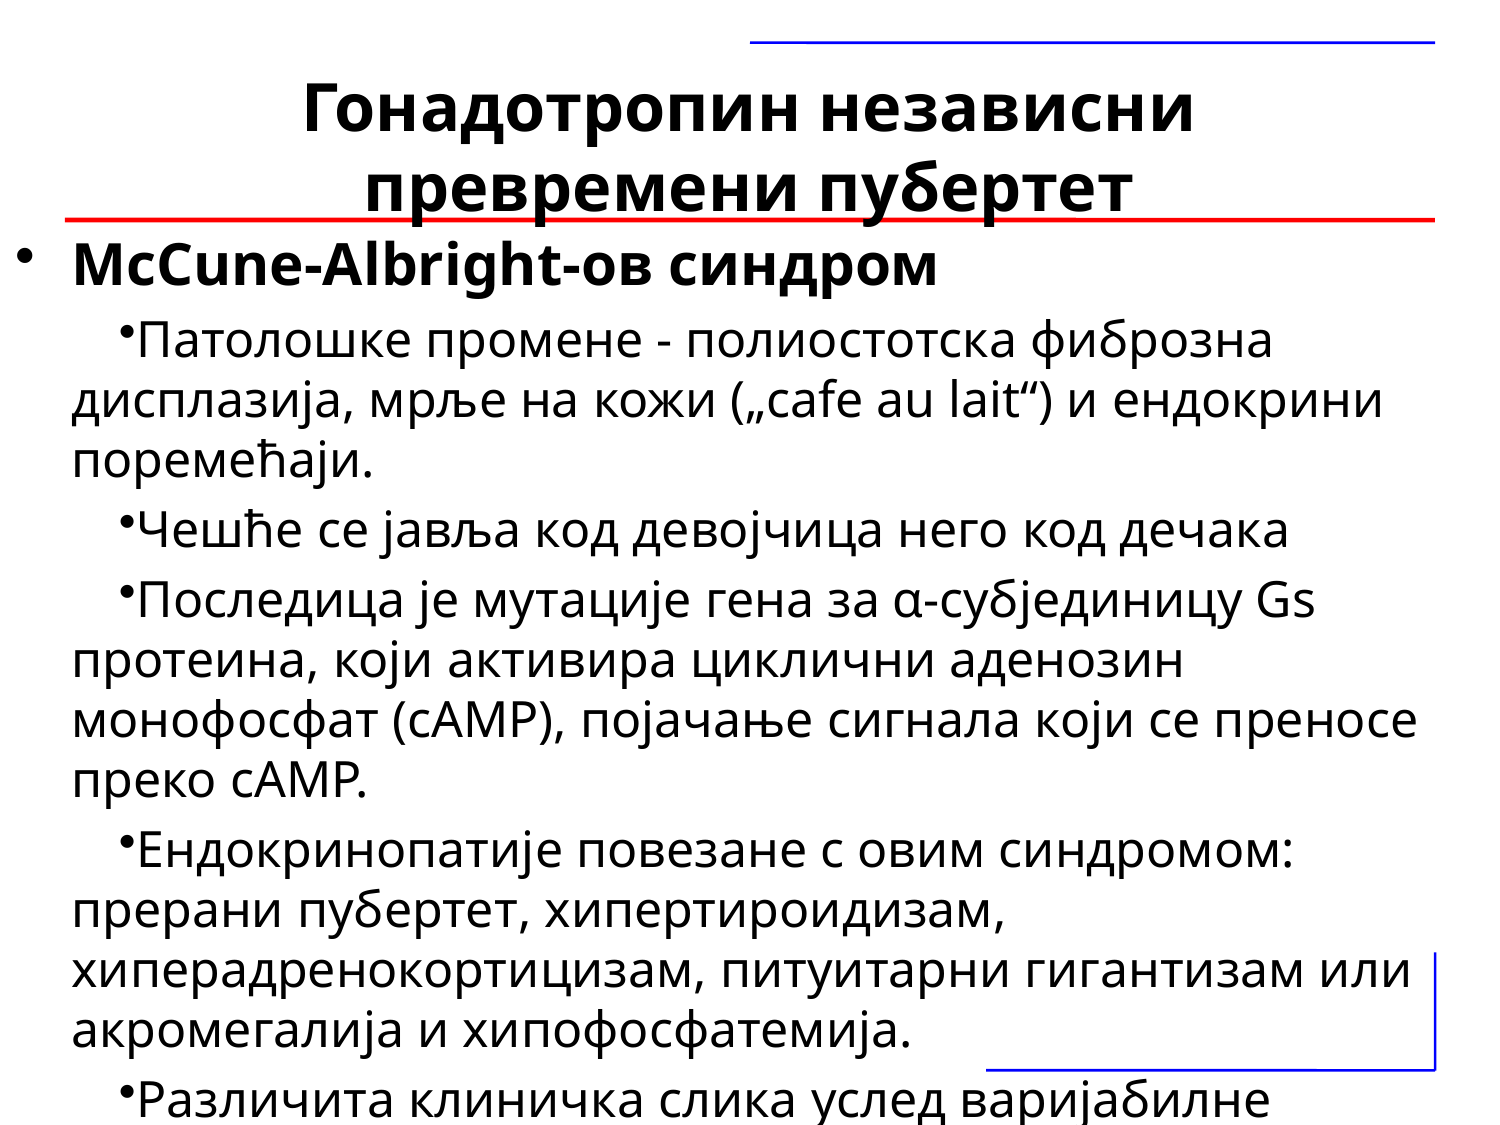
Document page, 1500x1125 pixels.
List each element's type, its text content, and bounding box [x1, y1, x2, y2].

title Гонадотропин независни превремени пубертет [74, 19, 1424, 233]
list McCune-Albright-ов синдром Патолошке промене - полиостотска фиброзна дисплазија, мрље на кожи („cafe au lait“) и ендокрини поремећаји. Чешће се јавља код девојчица него код дечака Последица је мутације гена за α-субјединицу Gs протеина, који активира циклични аденозин монофосфат (cAMP), појачање сигнала који се преносе преко cAMP. Ендокринопатије повезане с овим синдромом: прерани пубертет, хипертироидизам, хиперадренокортицизам, питуитарни гигантизам или акромегалија и хипофосфатемија. Различита клиничка слика услед варијабилне експресија мутираних гена [0, 219, 1436, 944]
